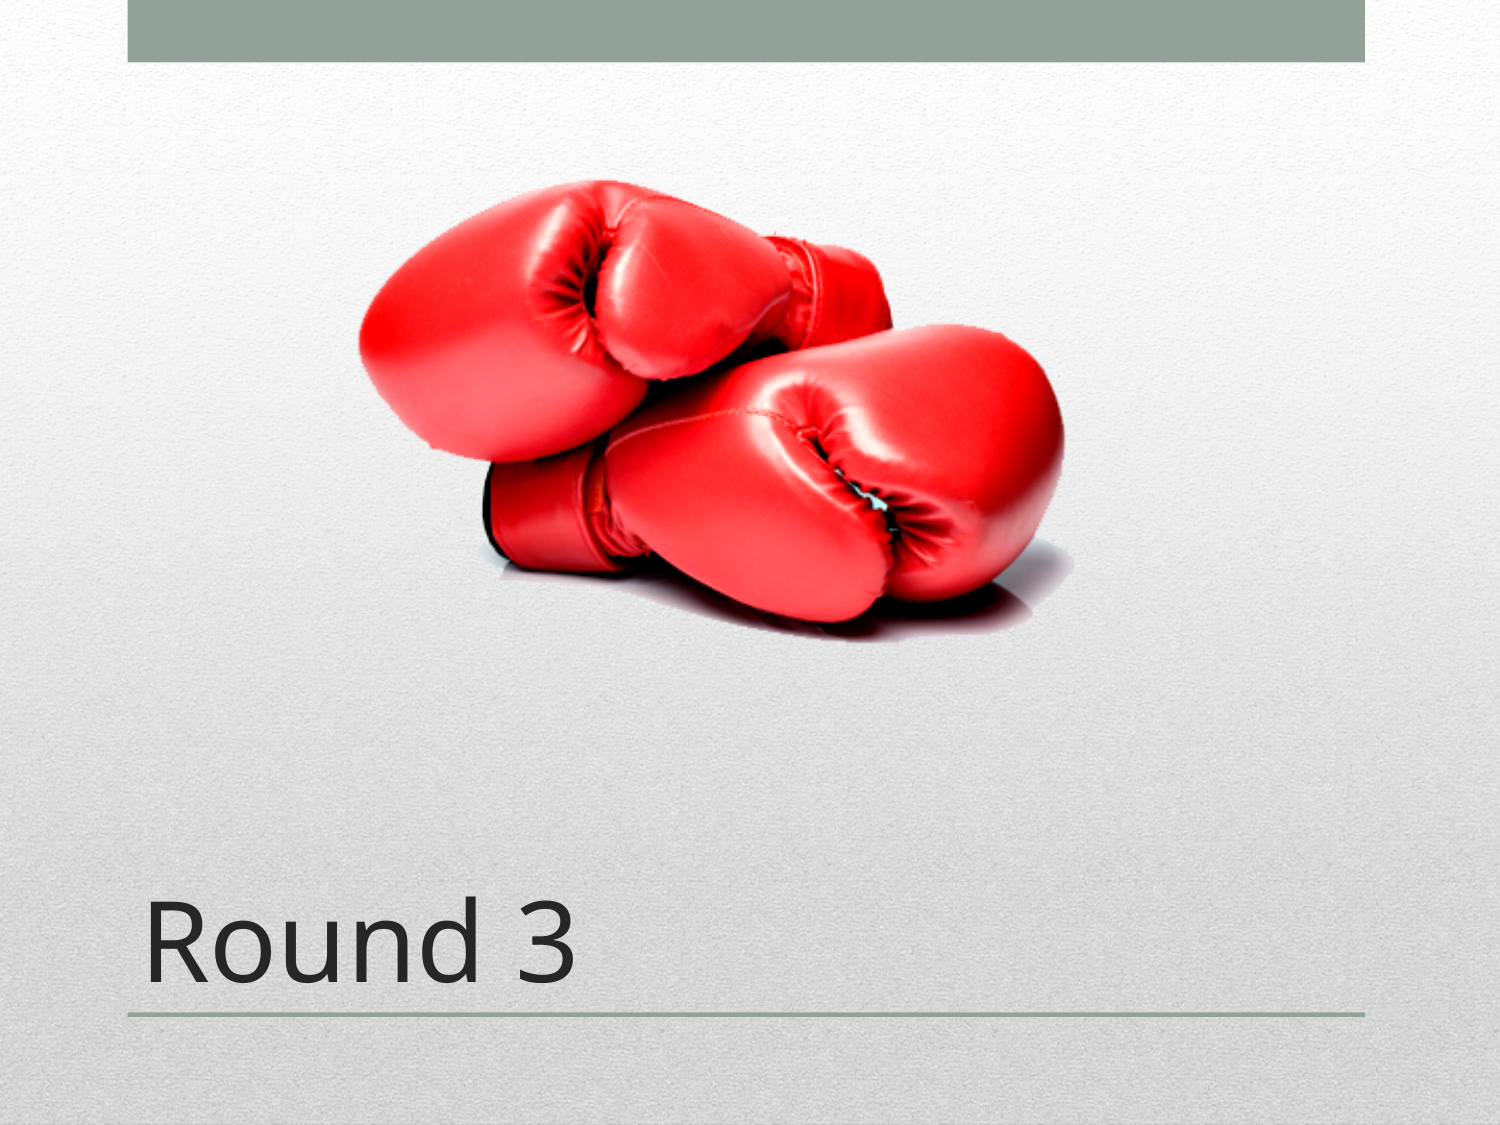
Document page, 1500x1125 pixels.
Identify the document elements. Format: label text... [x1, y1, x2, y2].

title Round 3 [125, 750, 1238, 1013]
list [338, 161, 1149, 701]
